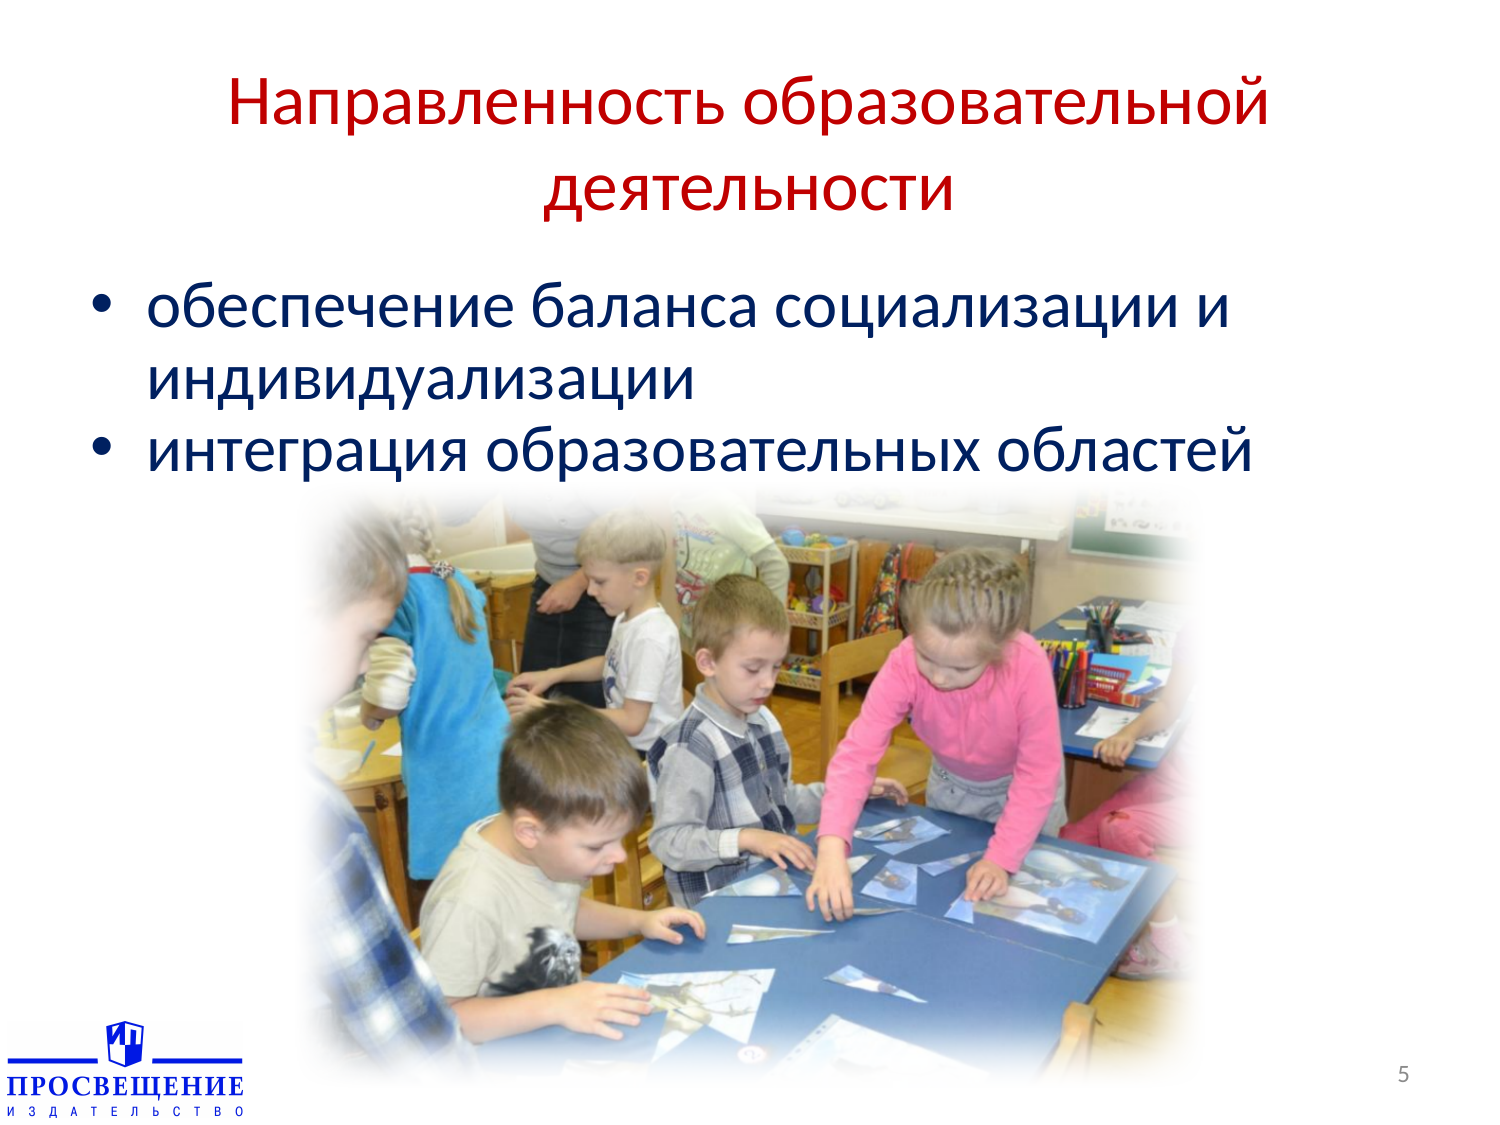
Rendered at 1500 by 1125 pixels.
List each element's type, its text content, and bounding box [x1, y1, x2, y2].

title Направленность образовательной деятельности [74, 44, 1426, 233]
picture [7, 1021, 243, 1118]
list обеспечение баланса социализации и индивидуализации интеграция образовательных областей [74, 262, 1426, 1006]
slide_number 5 [1074, 1042, 1425, 1103]
picture [291, 479, 1208, 1091]
